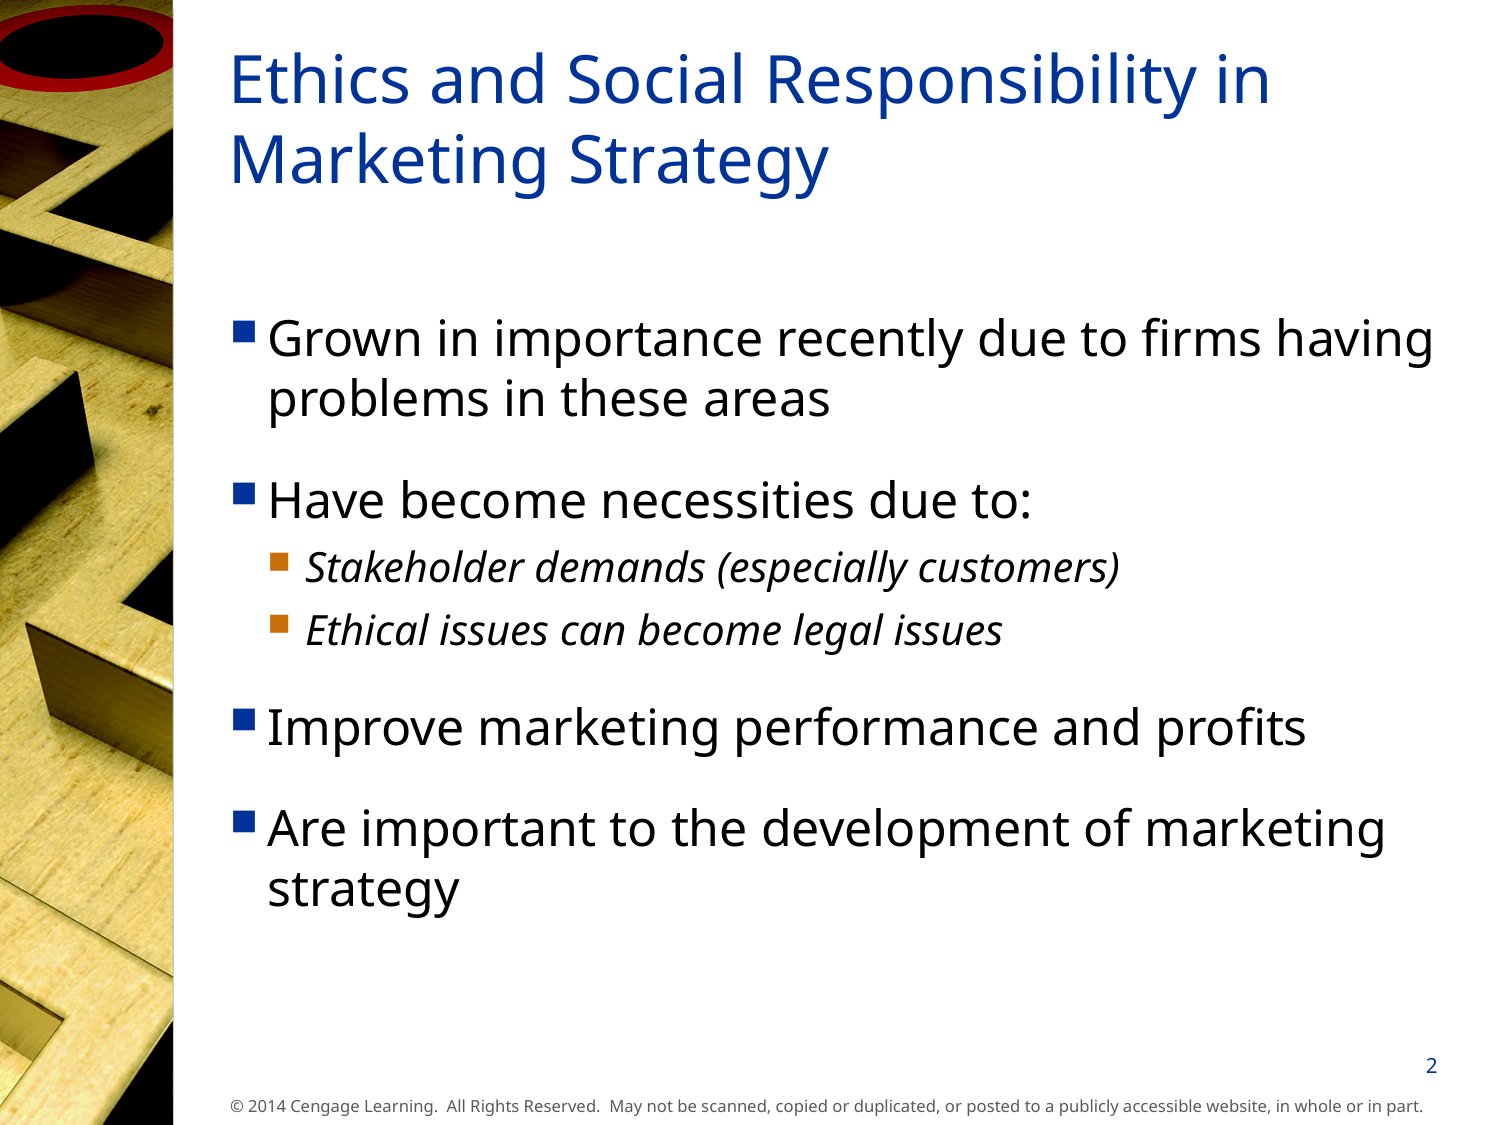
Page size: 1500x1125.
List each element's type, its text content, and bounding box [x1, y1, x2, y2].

title Ethics and Social Responsibility in Marketing Strategy [213, 29, 1454, 213]
slide_number 2 [1386, 1037, 1478, 1097]
picture [0, 0, 174, 1125]
list Grown in importance recently due to firms having problems in these areas Have become necessities due to: Stakeholder demands (especially customers) Ethical issues can become legal issues Improve marketing performance and profits Are important to the development of marketing strategy [215, 212, 1478, 981]
